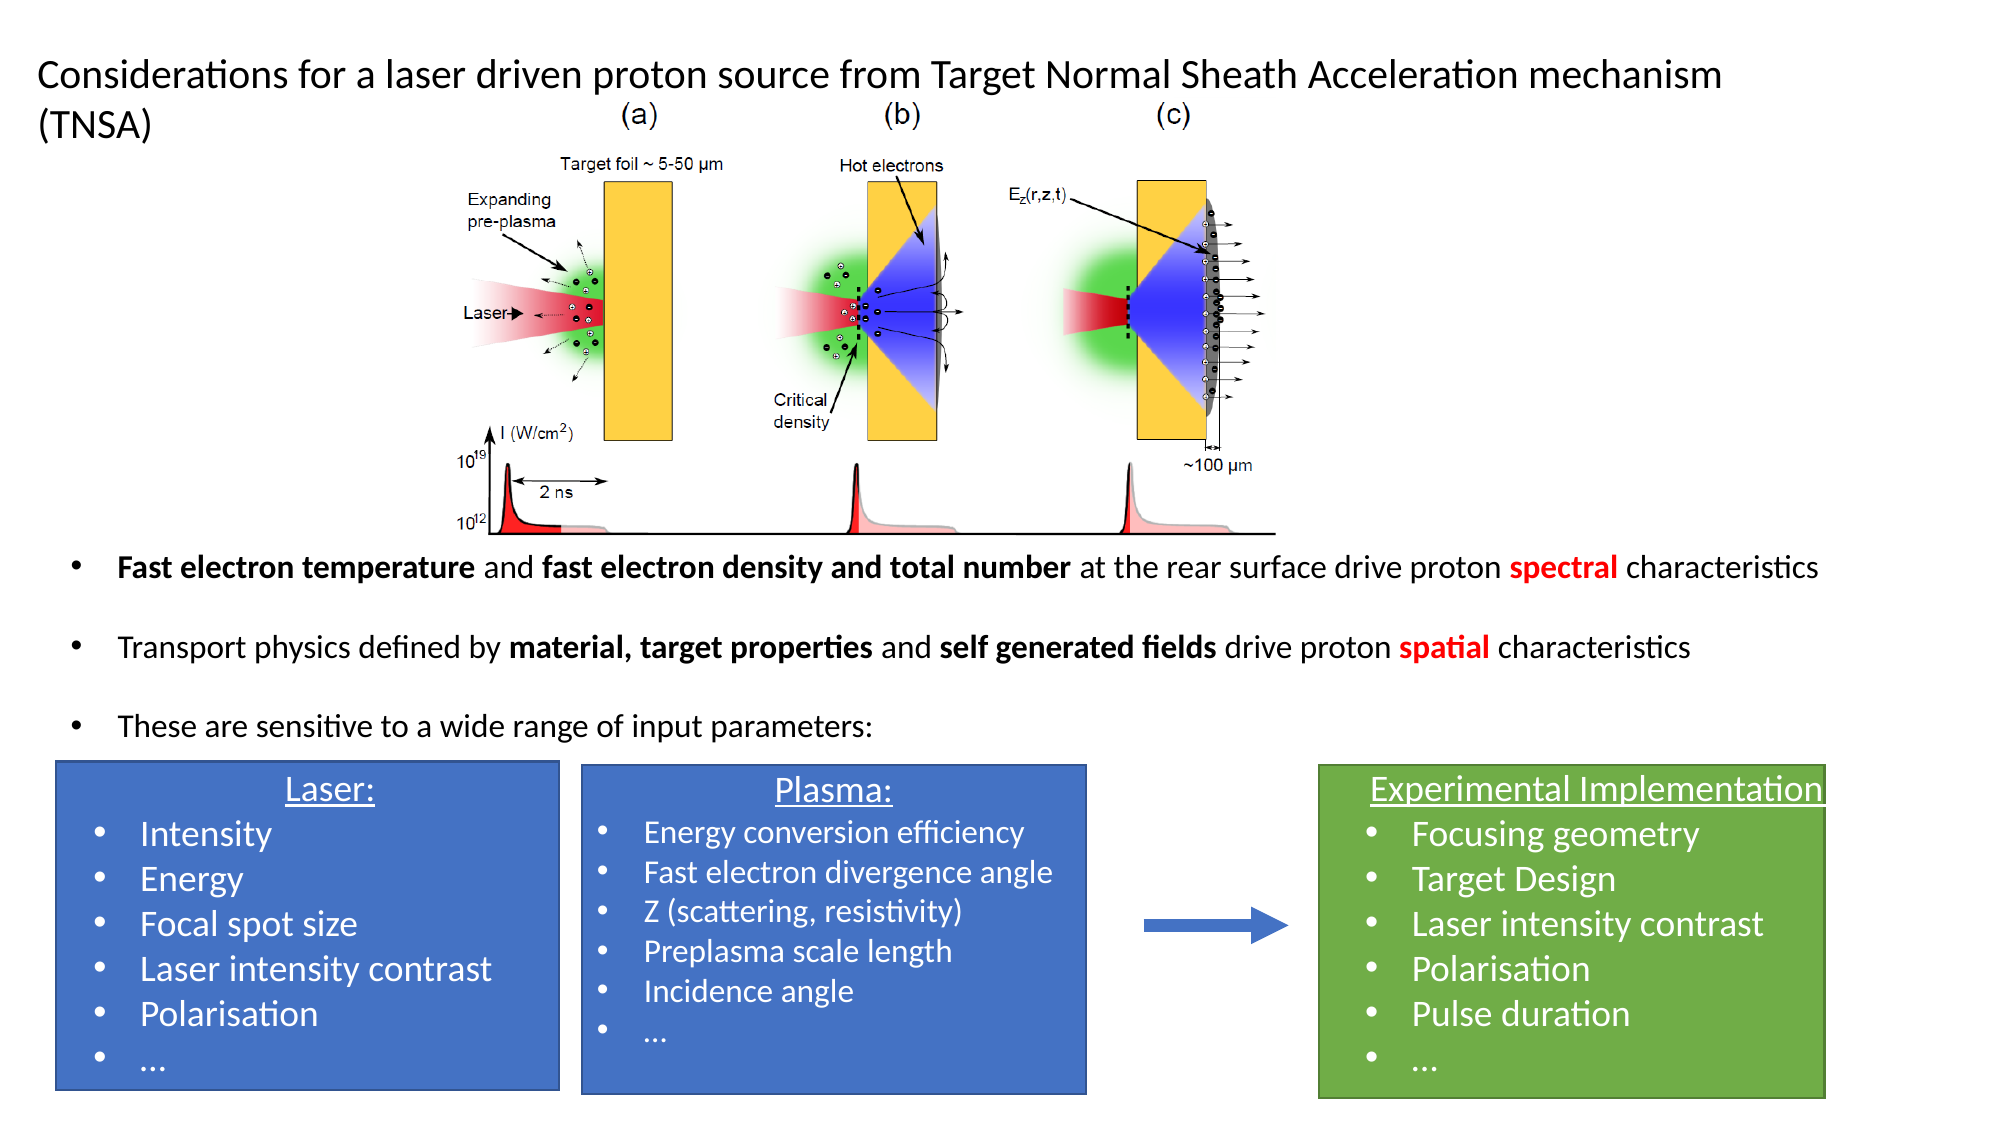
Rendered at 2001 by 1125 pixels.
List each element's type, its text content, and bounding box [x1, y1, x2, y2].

text_box Fast electron temperature and fast electron density and total number at the rear surface drive proton spectral characteristics Transport physics defined by material, target properties and self generated fields drive proton spatial characteristics These are sensitive to a wide range of input parameters: [55, 537, 1937, 752]
text_box Considerations for a laser driven proton source from Target Normal Sheath Acceleration mechanism (TNSA) [22, 39, 1752, 155]
picture [391, 97, 1276, 563]
text_box [55, 760, 78, 1091]
text_box Experimental Implementation: Focusing geometry Target Design Laser intensity contrast Polarisation Pulse duration … [1350, 756, 1854, 1125]
text_box Plasma: Energy conversion efficiency Fast electron divergence angle Z (scattering, resistivity) Preplasma scale length Incidence angle … [582, 764, 1087, 1095]
text_box Laser: Intensity Energy Focal spot size Laser intensity contrast Polarisation … [78, 756, 582, 1125]
text_box [1318, 764, 1350, 1099]
